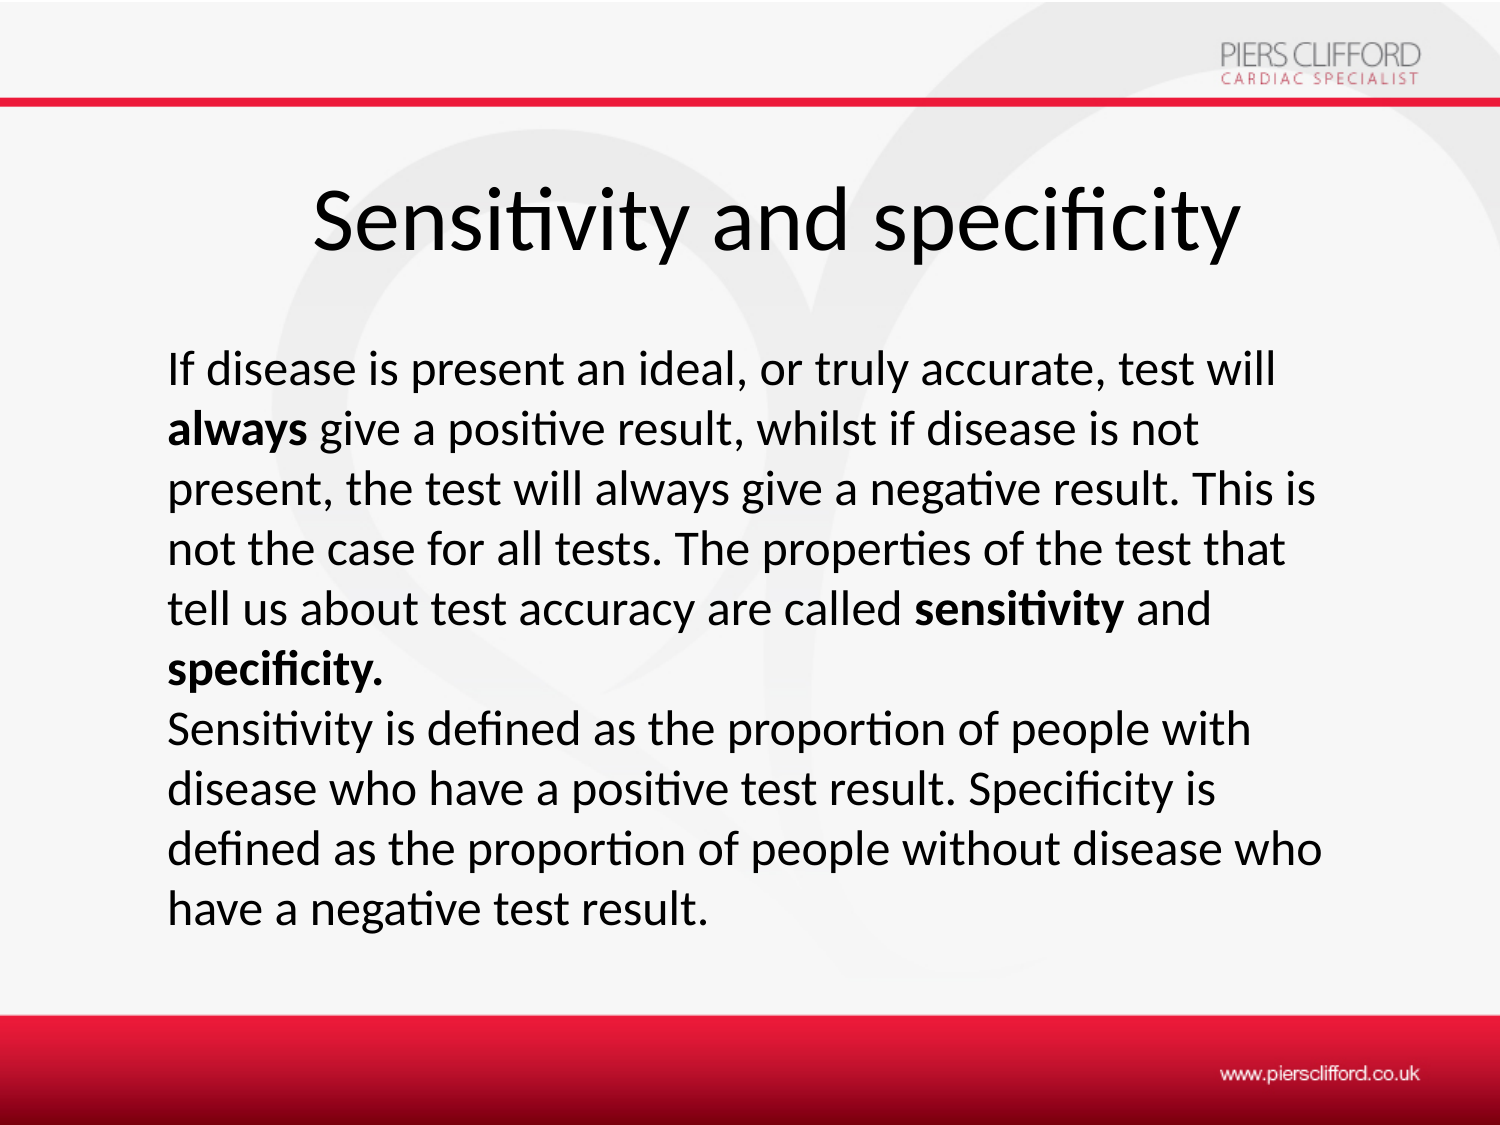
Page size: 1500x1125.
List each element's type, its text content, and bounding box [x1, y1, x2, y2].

text_box If disease is present an ideal, or truly accurate, test will always give a positive result, whilst if disease is not present, the test will always give a negative result. This is not the case for all tests. The properties of the test that tell us about test accuracy are called sensitivity and specificity. Sensitivity is defined as the proportion of people with disease who have a positive test result. Specificity is defined as the proportion of people without disease who have a negative test result. [152, 336, 1348, 943]
picture [0, 2, 1500, 1125]
title Sensitivity and specificity [140, 93, 1416, 336]
